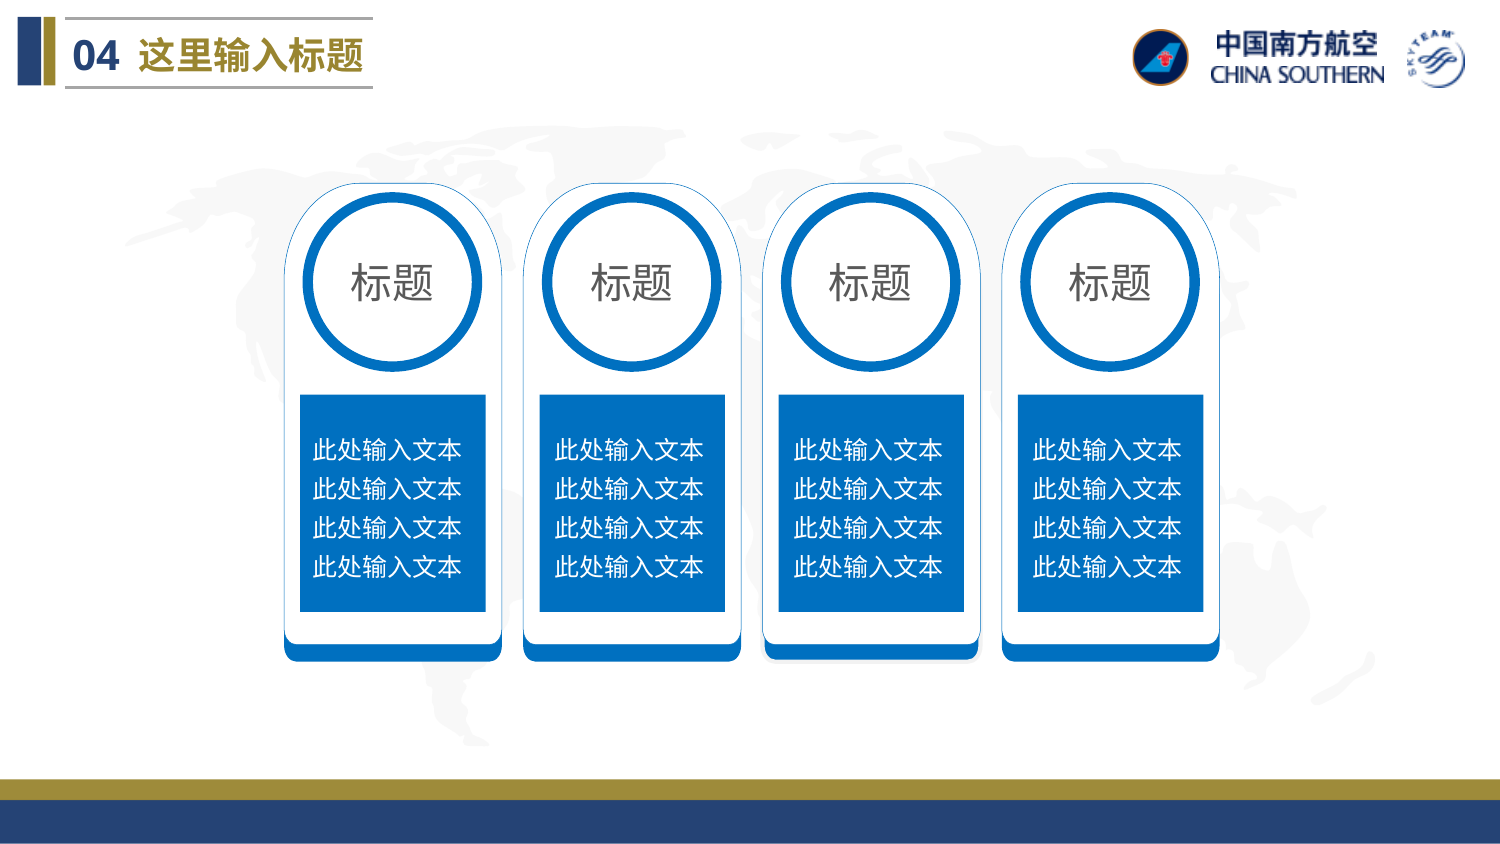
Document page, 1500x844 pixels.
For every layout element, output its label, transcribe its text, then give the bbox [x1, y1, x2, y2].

text_box [284, 183, 502, 645]
text_box 标题 [547, 197, 717, 367]
picture [1132, 29, 1189, 86]
text_box [523, 630, 742, 662]
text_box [57, 21, 413, 88]
text_box 标题 [1025, 197, 1195, 367]
text_box 标题 [307, 197, 477, 367]
text_box 标题 [786, 197, 956, 367]
text_box [1001, 632, 1220, 662]
text_box [762, 633, 981, 662]
picture [1217, 30, 1377, 57]
text_box [523, 183, 742, 645]
text_box [284, 635, 502, 662]
text_box 此处输入文本 此处输入文本 此处输入文本 此处输入文本 [539, 394, 725, 612]
text_box [762, 183, 981, 645]
text_box [1001, 183, 1220, 645]
text_box 此处输入文本 此处输入文本 此处输入文本 此处输入文本 [300, 394, 486, 612]
picture [1211, 66, 1384, 83]
picture [1407, 30, 1465, 88]
text_box 此处输入文本 此处输入文本 此处输入文本 此处输入文本 [778, 394, 964, 612]
text_box 此处输入文本 此处输入文本 此处输入文本 此处输入文本 [1017, 394, 1204, 612]
